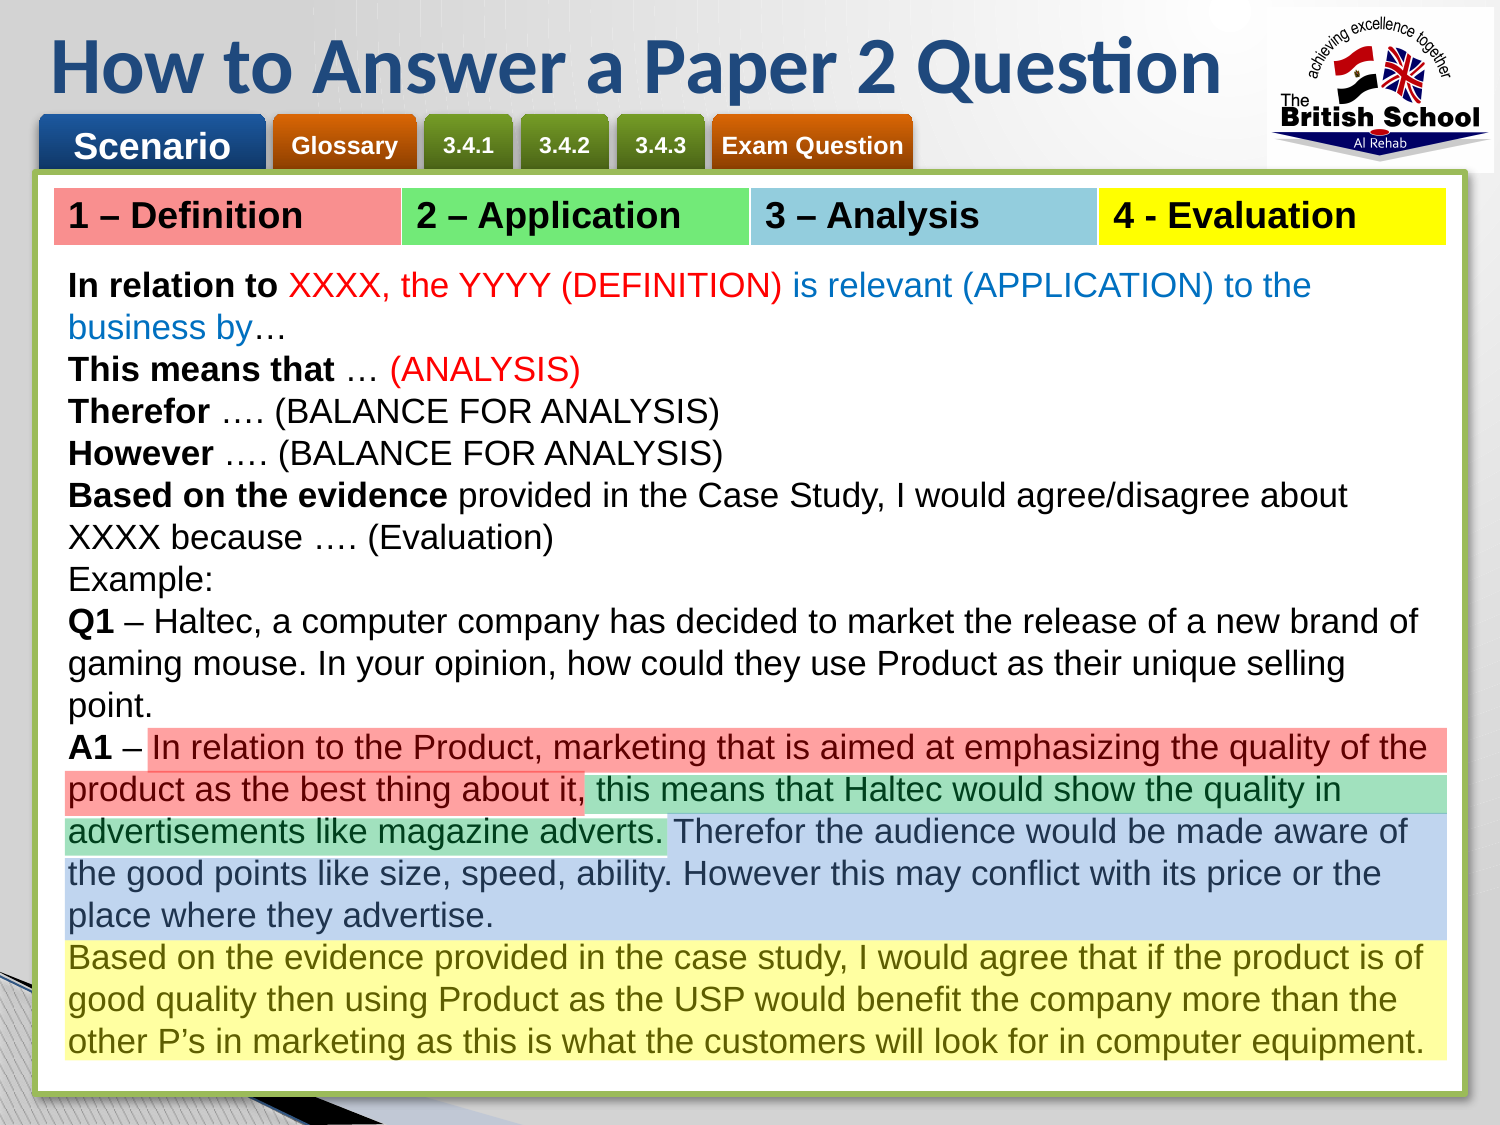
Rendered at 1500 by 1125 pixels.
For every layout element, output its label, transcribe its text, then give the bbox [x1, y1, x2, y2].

text_box [64, 940, 1447, 1061]
text_box [64, 770, 585, 816]
text_box In relation to XXXX, the YYYY (DEFINITION) is relevant (APPLICATION) to the business by… This means that … (ANALYSIS) Therefor …. (BALANCE FOR ANALYSIS) However …. (BALANCE FOR ANALYSIS) Based on the evidence provided in the Case Study, I would agree/disagree about XXXX because …. (Evaluation) Example: Q1 – Haltec, a computer company has decided to market the release of a new brand of gaming mouse. In your opinion, how could they use Product as their unique selling point. A1 – In relation to the Product, marketing that is aimed at emphasizing the quality of the product as the best thing about it, this means that Haltec would show the quality in advertisements like magazine adverts. Therefor the audience would be made aware of the good points like size, speed, ability. However this may conflict with its price or the place where they advertise. Based on the evidence provided in the case study, I would agree that if the product is of good quality then using Product as the USP would benefit the company more than the other P’s in marketing as this is what the customers will look for in computer equipment. [53, 255, 1447, 1068]
text_box [667, 812, 1447, 858]
table_header 3 – Analysis [751, 188, 1097, 245]
table_header 2 – Application [402, 188, 749, 245]
text_box [147, 727, 1447, 773]
picture [281, 1114, 303, 1125]
text_box [64, 818, 667, 856]
table_header 4 - Evaluation [1099, 188, 1446, 245]
table_header 1 – Definition [54, 188, 401, 245]
text_box e [551, 0, 603, 5]
text_box [584, 775, 1447, 814]
title How to Answer a Paper 2 Question [35, 0, 1247, 122]
picture [1267, 7, 1495, 173]
text_box [64, 858, 1447, 940]
